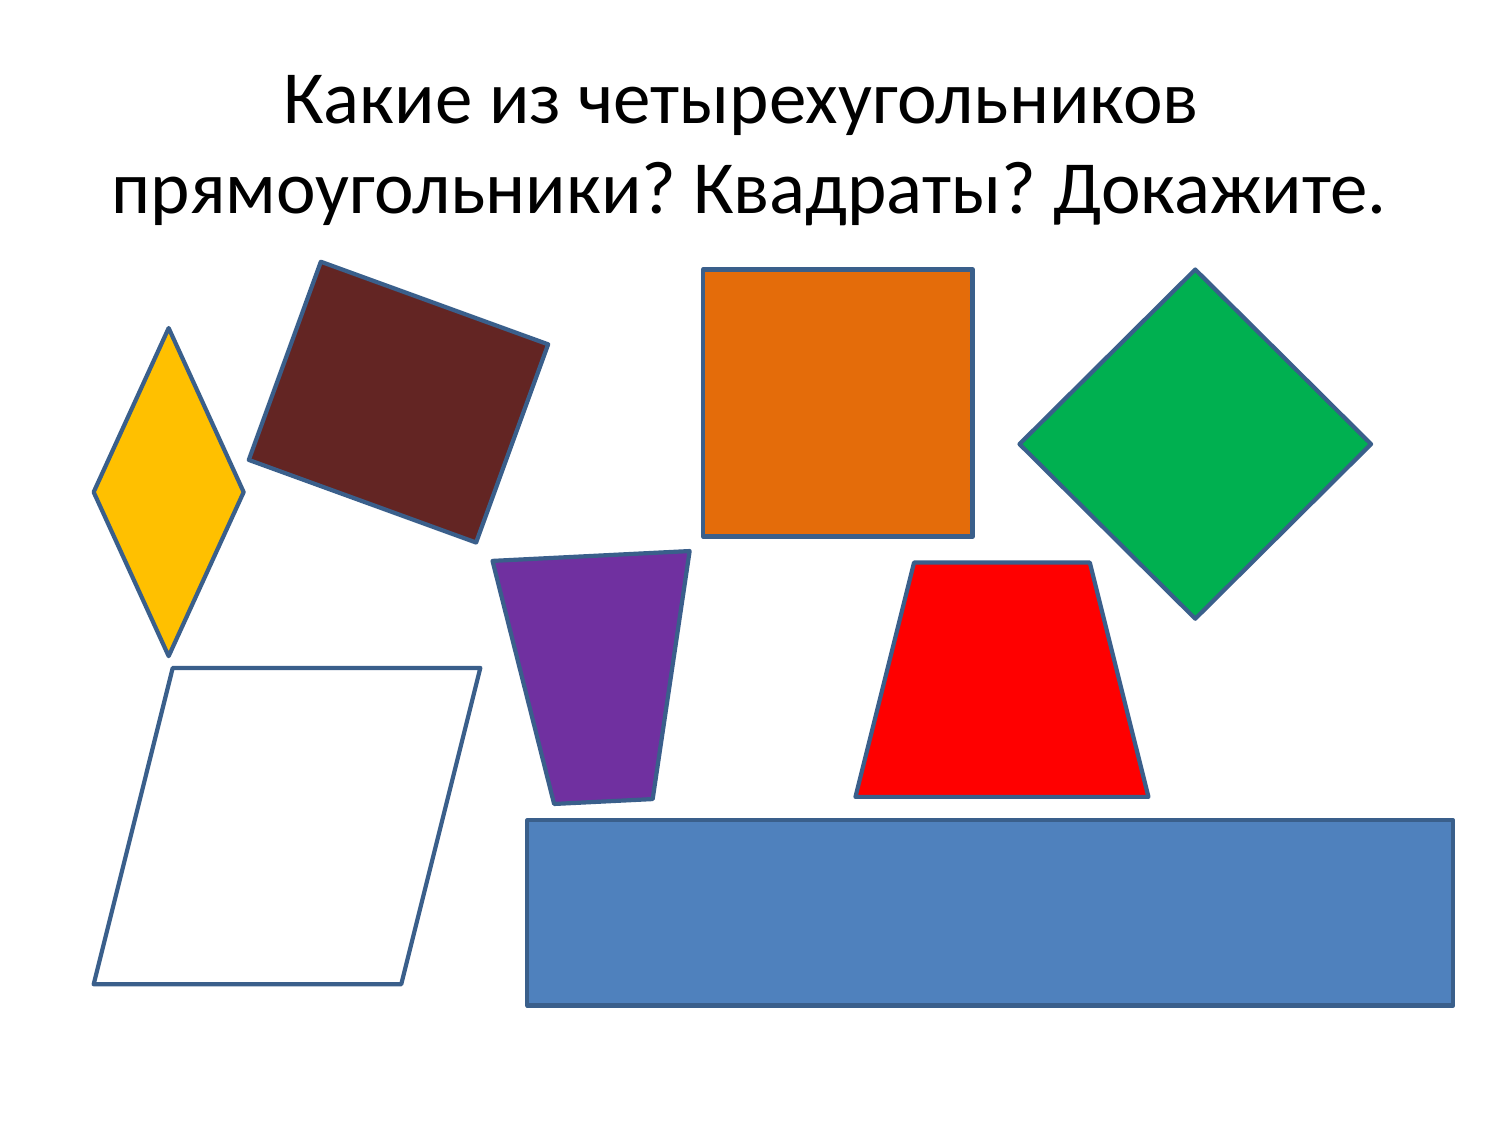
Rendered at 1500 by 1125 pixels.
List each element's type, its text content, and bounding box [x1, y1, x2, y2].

title Какие из четырехугольников прямоугольники? Квадраты? Докажите. [75, 45, 1425, 233]
text_box [91, 665, 483, 987]
text_box [853, 560, 1151, 799]
text_box [525, 818, 1455, 1008]
text_box [91, 325, 246, 659]
text_box [246, 259, 551, 545]
text_box [701, 267, 975, 539]
text_box [1017, 267, 1374, 621]
text_box [490, 548, 692, 807]
